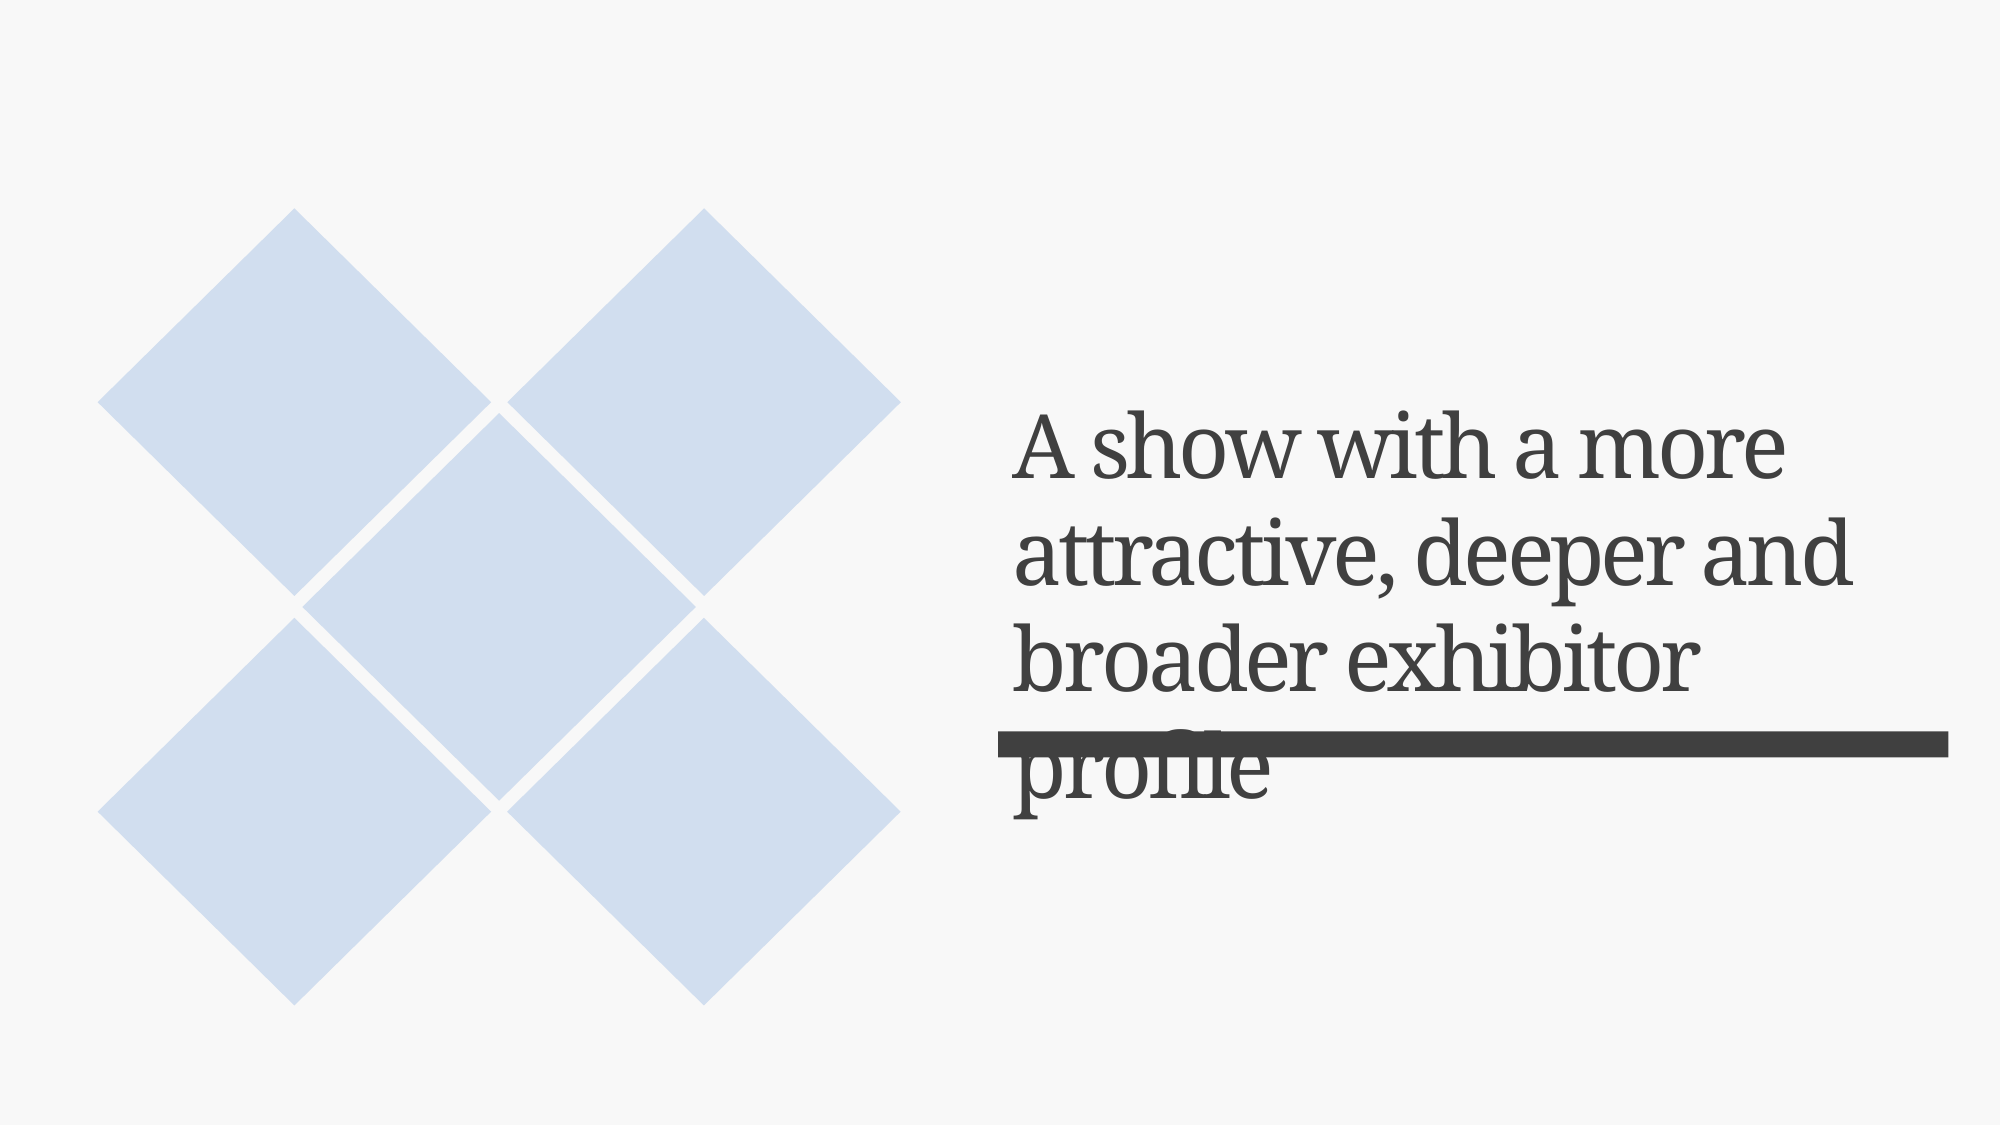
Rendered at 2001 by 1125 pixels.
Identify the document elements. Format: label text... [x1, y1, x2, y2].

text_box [507, 208, 902, 597]
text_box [506, 617, 901, 1006]
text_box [302, 412, 697, 801]
text_box A show with a more attractive, deeper and broader exhibitor profile [998, 758, 1949, 824]
text_box [997, 730, 1949, 758]
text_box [97, 617, 492, 1006]
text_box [97, 208, 492, 597]
text_box A show with a more attractive, deeper and broader exhibitor profile [998, 382, 1949, 730]
